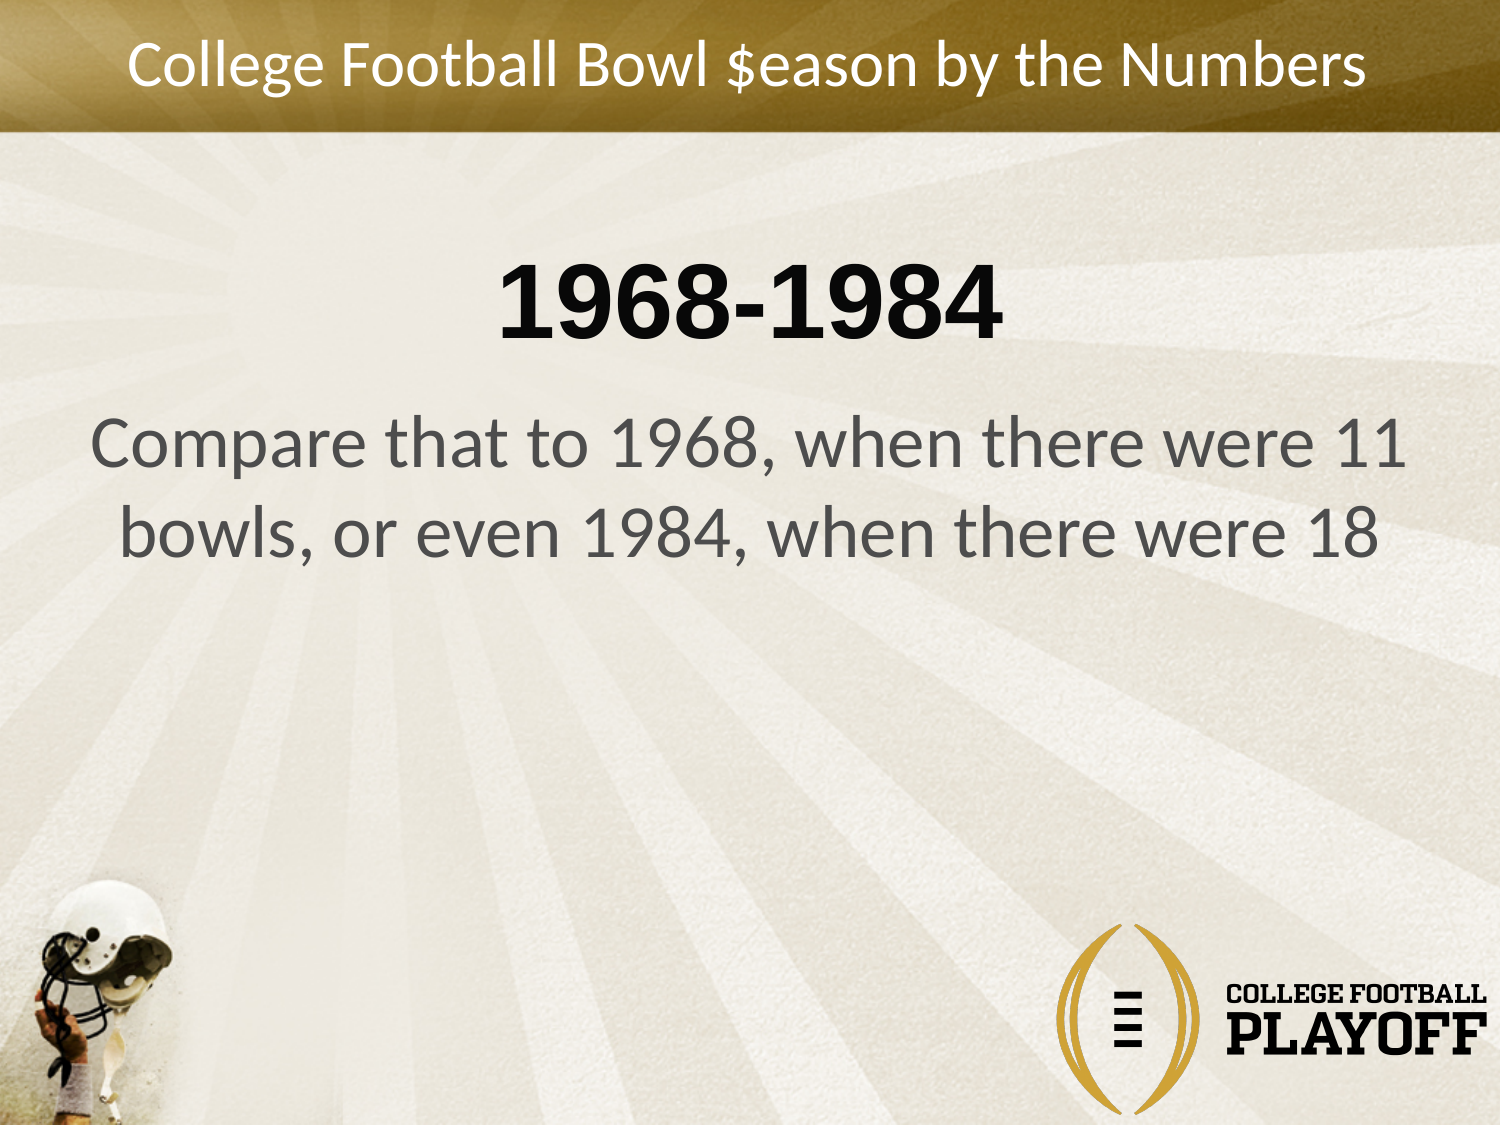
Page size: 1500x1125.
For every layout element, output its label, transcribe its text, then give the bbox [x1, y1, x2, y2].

text_box College Football Bowl $eason by the Numbers [112, 12, 1400, 108]
text_box 1968-1984 [230, 108, 1270, 367]
text_box Compare that to 1968, when there were 11 bowls, or even 1984, when there were 18 [41, 385, 1459, 580]
picture [0, 0, 1500, 1125]
